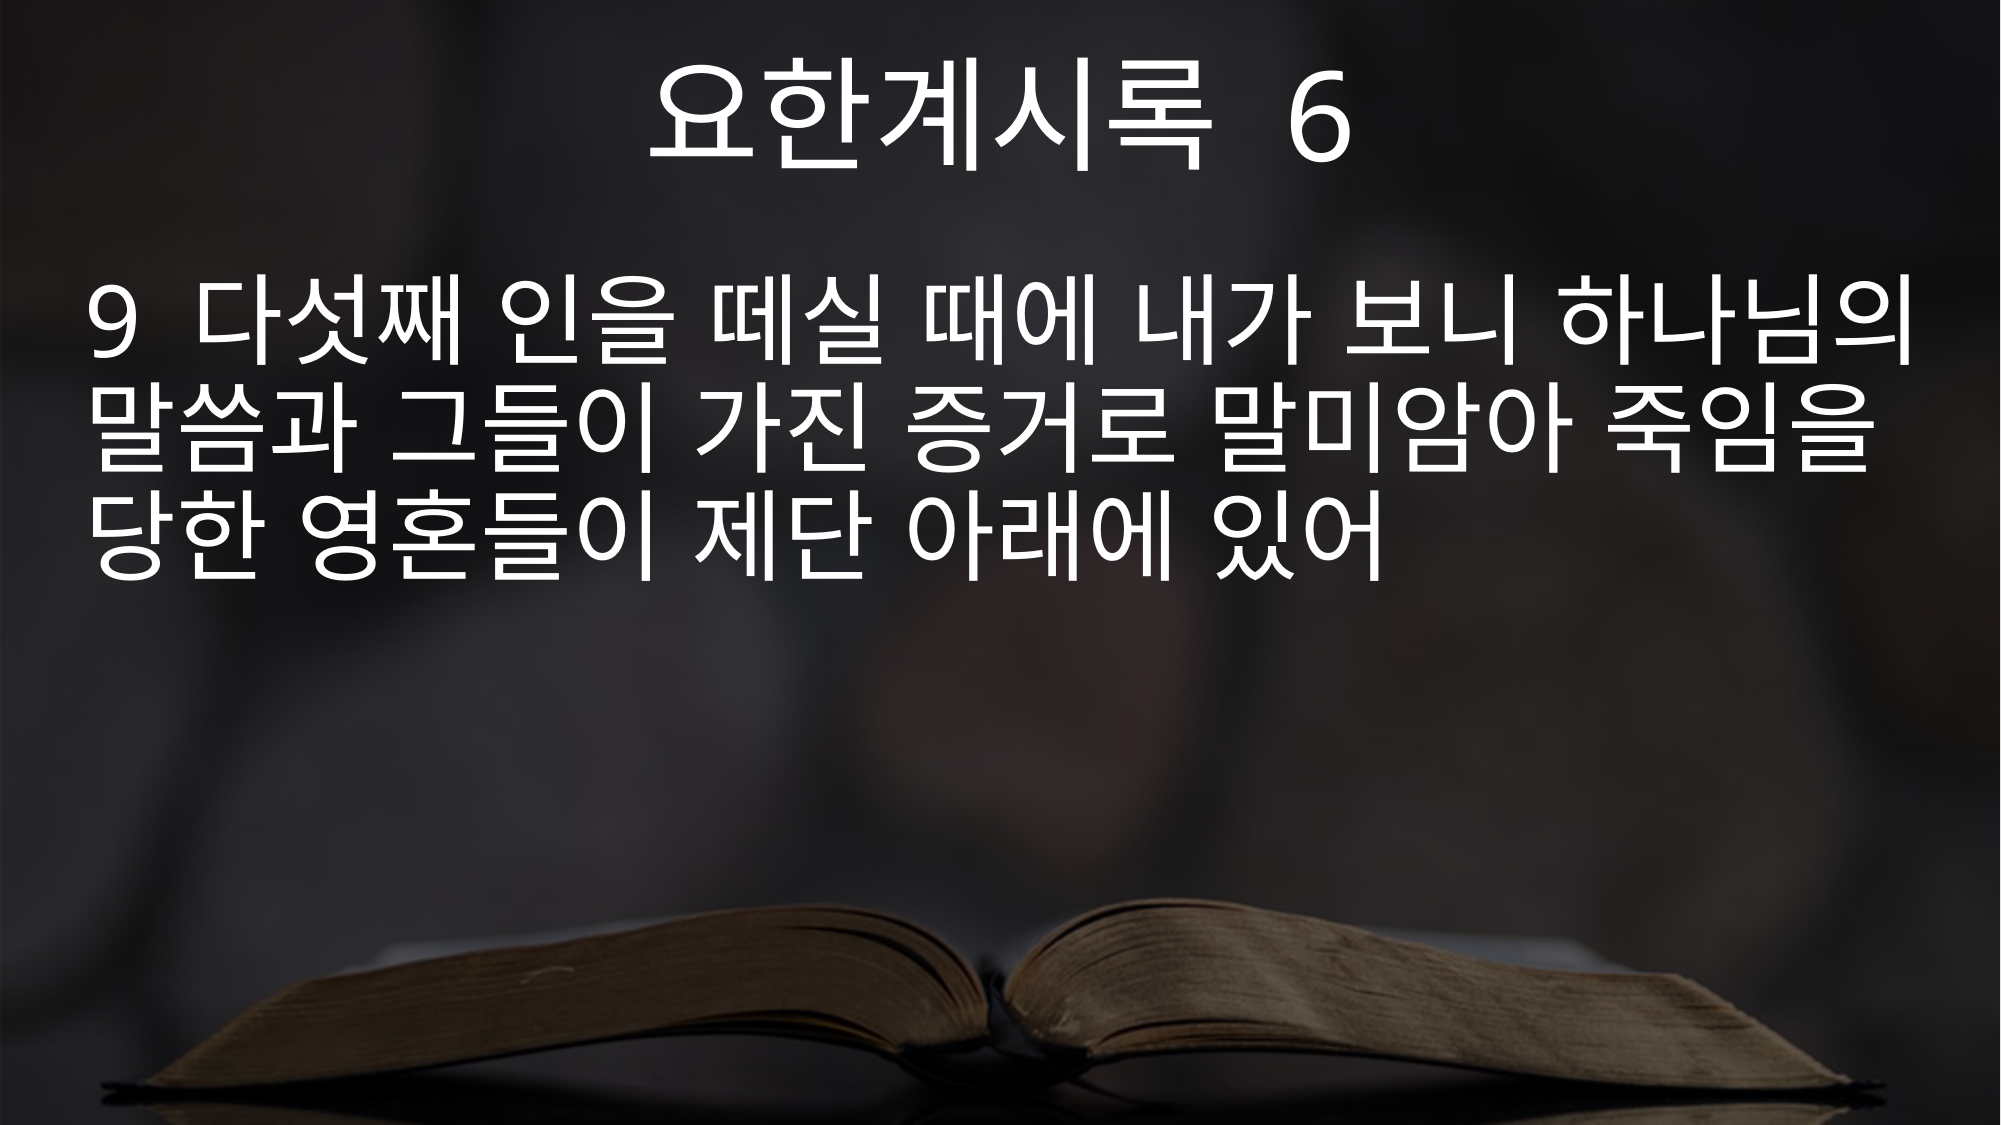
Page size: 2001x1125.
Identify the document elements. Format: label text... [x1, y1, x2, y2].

picture [0, 0, 2001, 1125]
list 9 다섯째 인을 떼실 때에 내가 보니 하나님의 말씀과 그들이 가진 증거로 말미암아 죽임을 당한 영혼들이 제단 아래에 있어 [69, 263, 1953, 423]
footer 요한계시록 6 [0, 32, 2000, 192]
